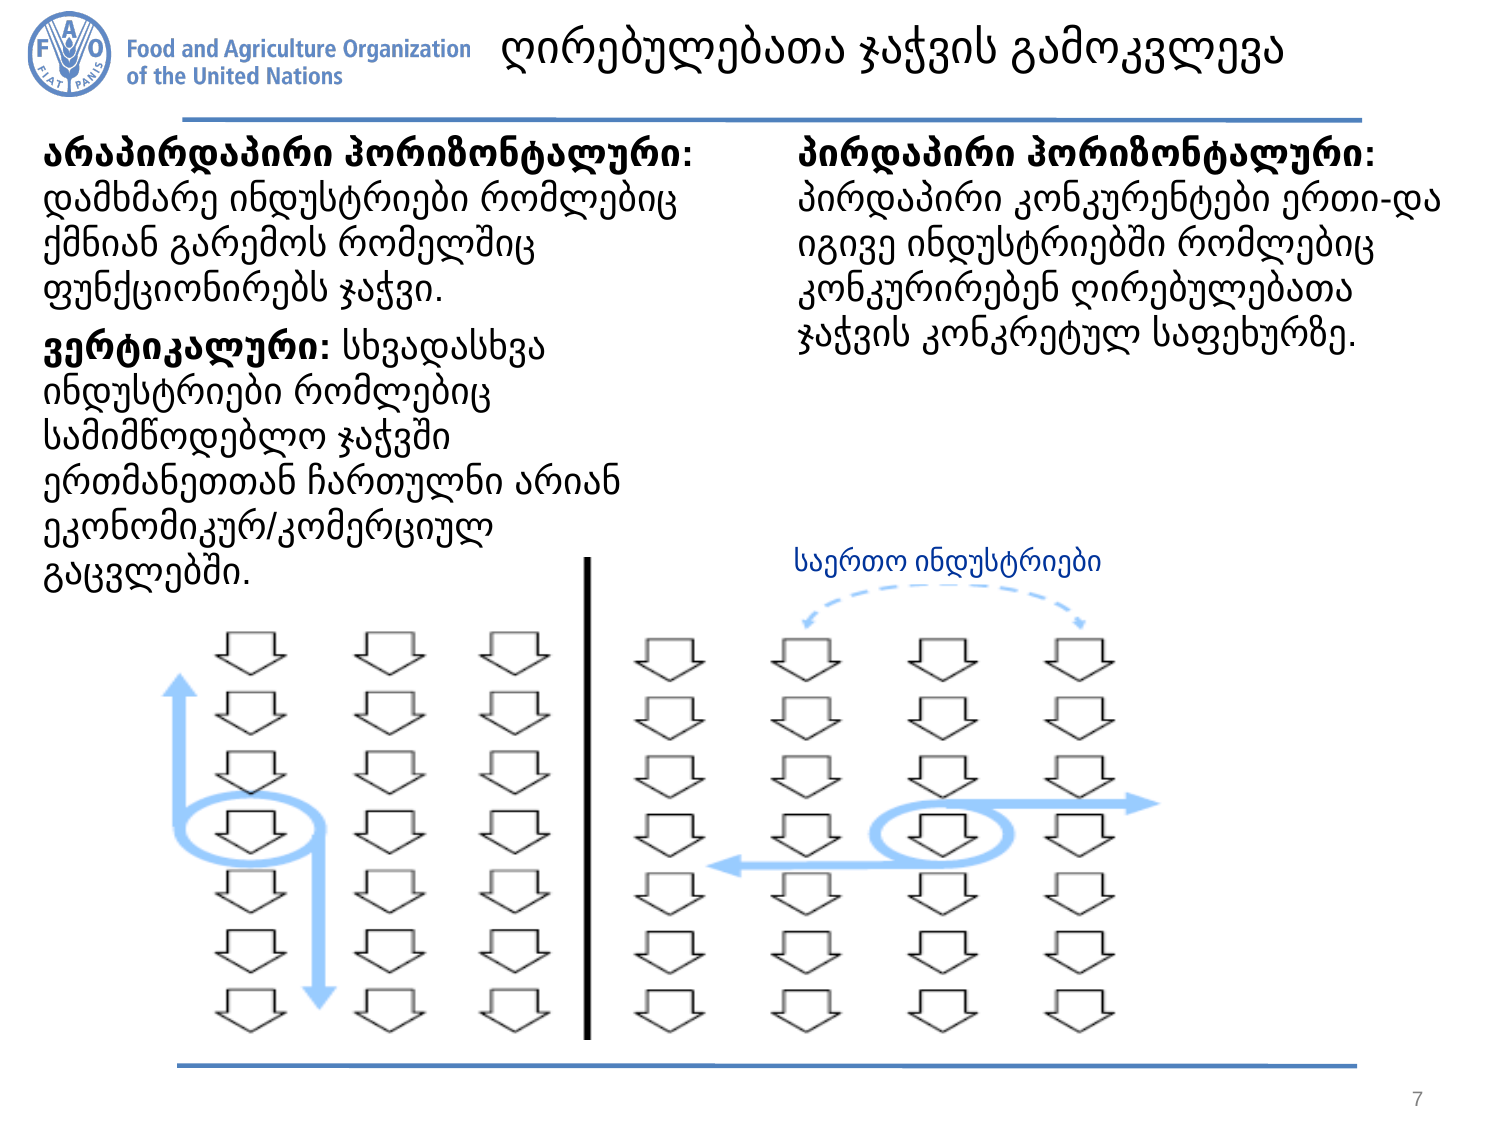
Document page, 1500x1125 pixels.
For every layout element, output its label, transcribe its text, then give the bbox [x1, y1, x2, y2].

picture [155, 557, 1162, 1040]
text_box ვერტიკალური: სხვადასხვა ინდუსტრიები რომლებიც სამიმწოდებლო ჯაჭვში ერთმანეთთან ჩართულნი არიან ეკონომიკურ/კომერციულ გაცვლებში. [27, 317, 711, 600]
picture [27, 11, 470, 97]
text_box არაპირდაპირი ჰორიზონტალური: დამხმარე ინდუსტრიები რომლებიც ქმნიან გარემოს რომელშიც ფუნქციონირებს ჯაჭვი. [27, 121, 764, 317]
text_box პირდაპირი ჰორიზონტალური: პირდაპირი კონკურენტები ერთი-და იგივე ინდუსტრიებში რომლებიც კონკურირებენ ღირებულებათა ჯაჭვის კონკრეტულ საფეხურზე. [782, 121, 1477, 362]
text_box საერთო ინდუსტრიები [778, 535, 1118, 557]
slide_number 7 [1286, 1068, 1439, 1125]
title ღირებულებათა ჯაჭვის გამოკვლევა [485, 0, 1477, 97]
